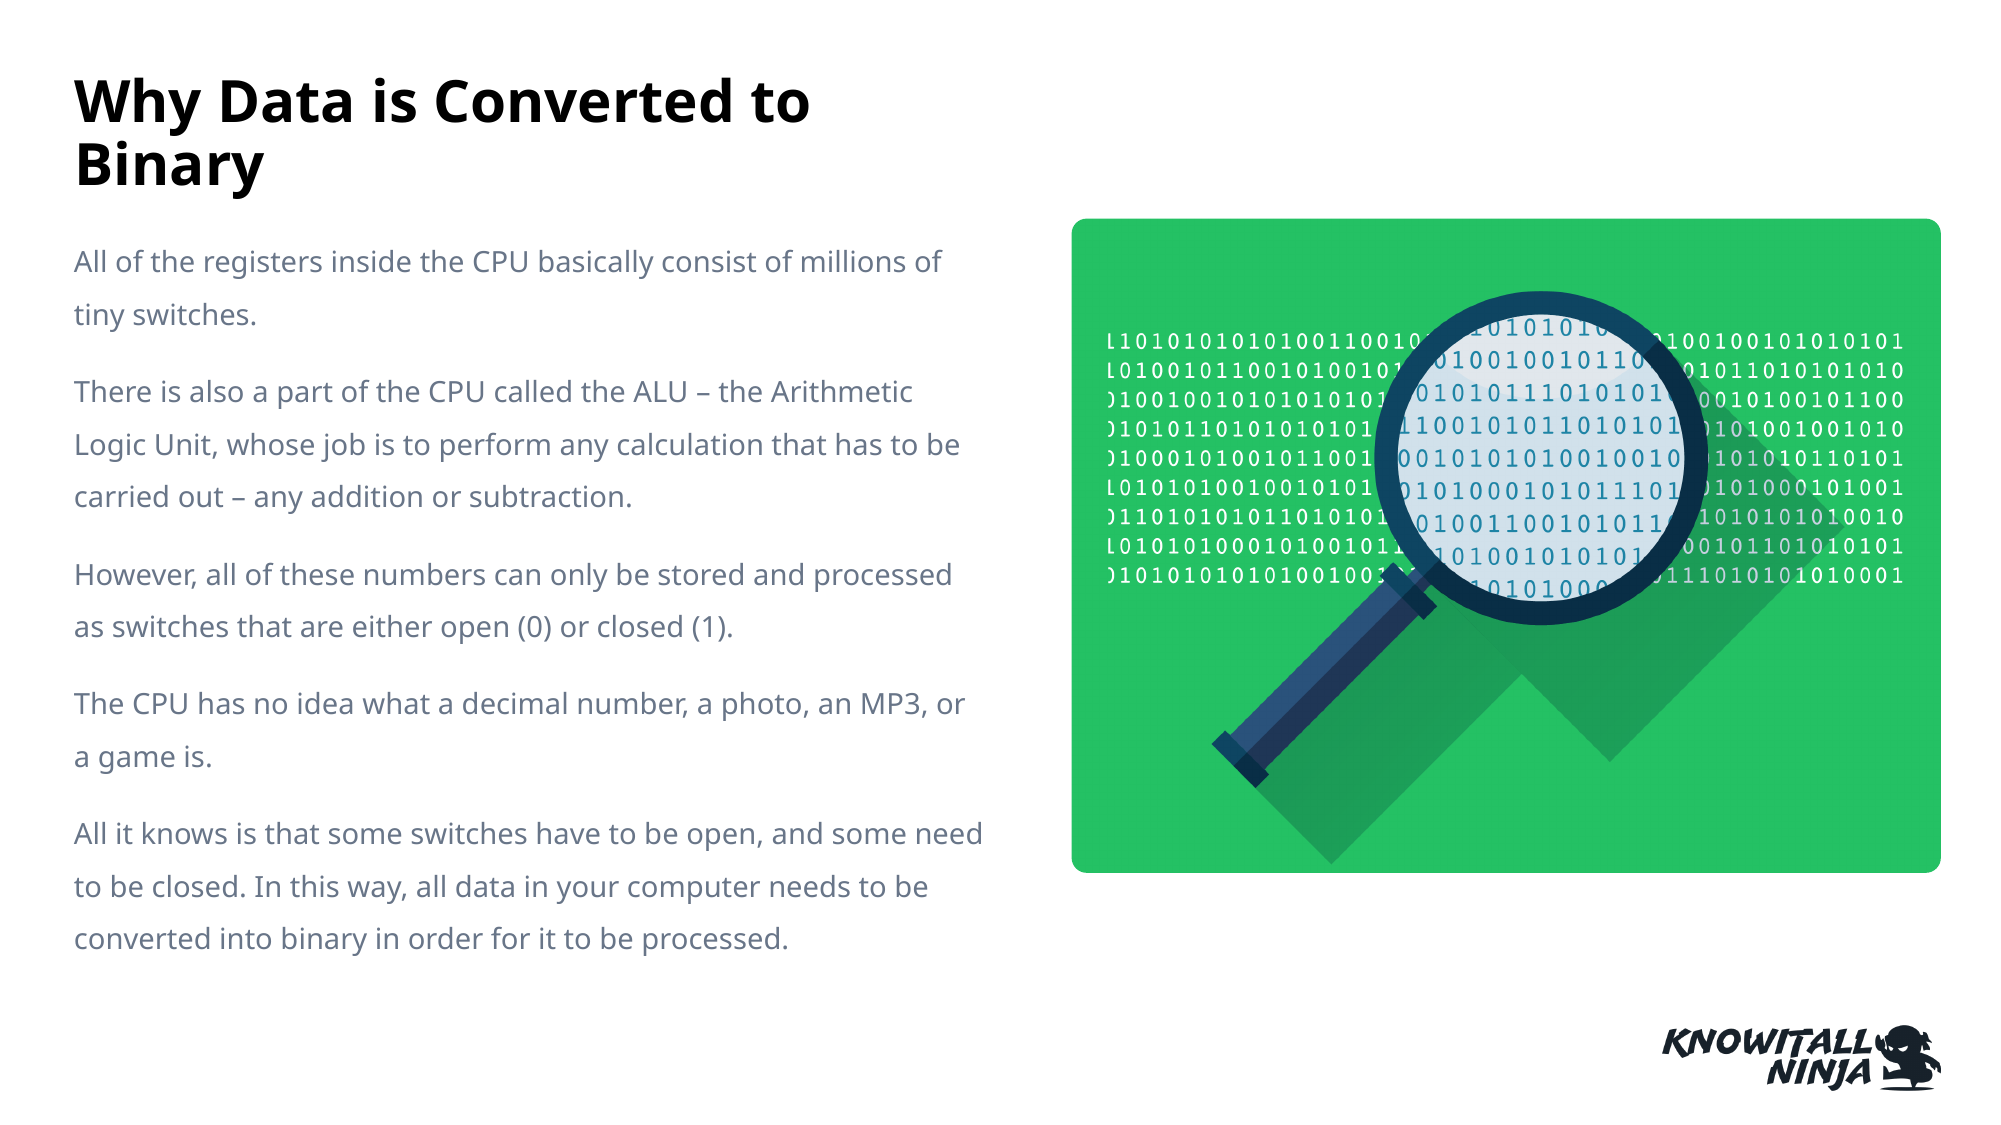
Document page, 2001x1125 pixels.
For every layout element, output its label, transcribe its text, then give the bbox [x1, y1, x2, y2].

list All of the registers inside the CPU basically consist of millions of tiny switches. There is also a part of the CPU called the ALU – the Arithmetic Logic Unit, whose job is to perform any calculation that has to be carried out – any addition or subtraction. However, all of these numbers can only be stored and processed as switches that are either open (0) or closed (1). The CPU has no idea what a decimal number, a photo, an MP3, or a game is. All it knows is that some switches have to be open, and some need to be closed. In this way, all data in your computer needs to be converted into binary in order for it to be processed. [59, 218, 1000, 1091]
picture [1662, 1025, 1941, 1091]
picture [1071, 218, 1942, 874]
title Why Data is Converted to Binary [59, 117, 1000, 206]
